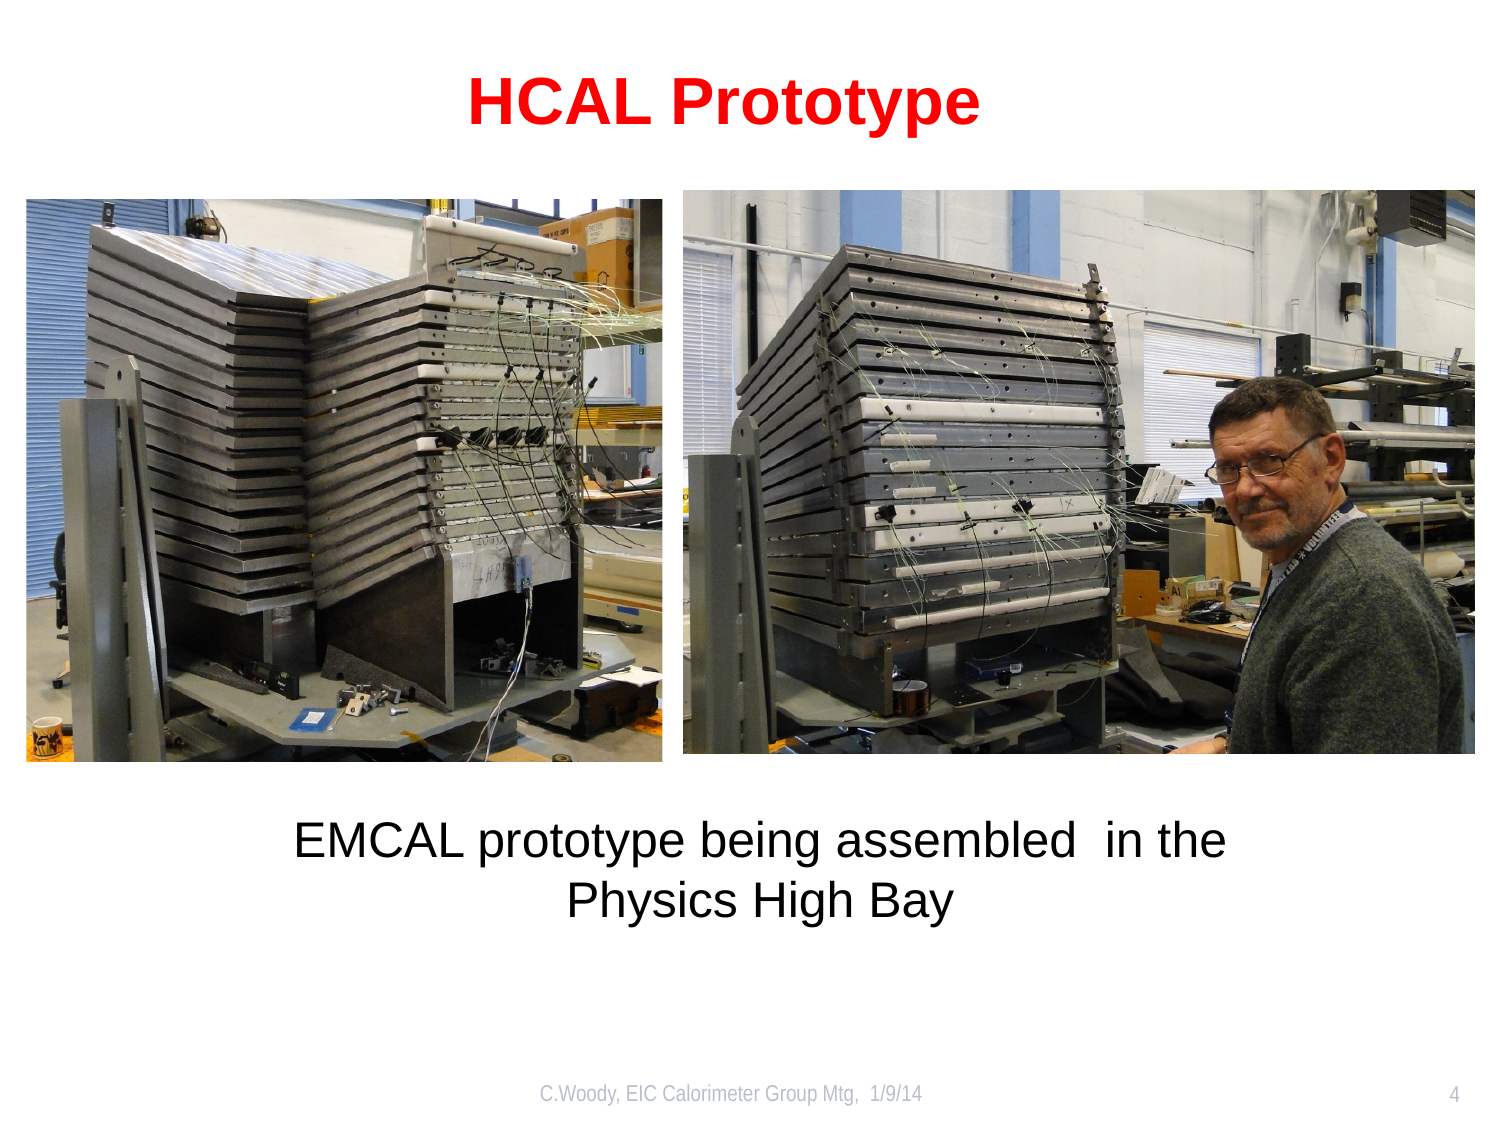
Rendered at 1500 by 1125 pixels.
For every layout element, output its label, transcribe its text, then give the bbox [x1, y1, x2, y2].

picture [682, 190, 1476, 754]
picture [26, 199, 663, 763]
text_box EMCAL prototype being assembled in the Physics High Bay [187, 799, 1334, 935]
slide_number 4 [1125, 1074, 1475, 1113]
footer C.Woody, EIC Calorimeter Group Mtg, 1/9/14 [450, 1072, 1013, 1113]
text_box HCAL Prototype [49, 37, 1400, 158]
